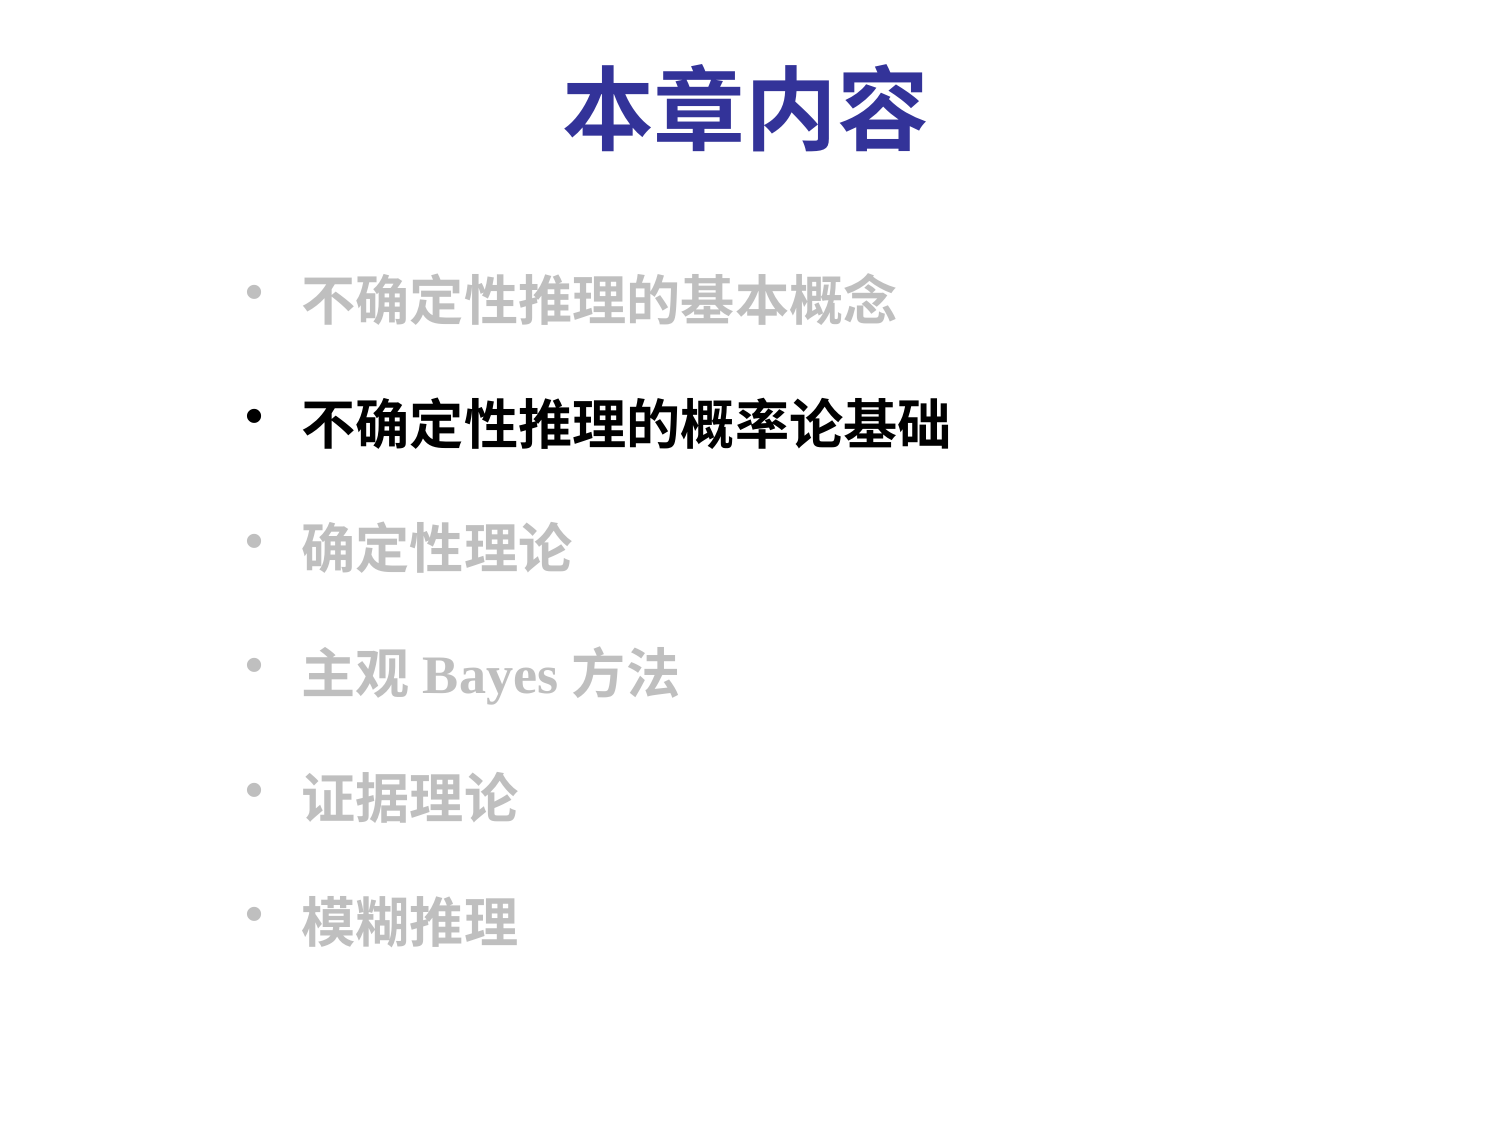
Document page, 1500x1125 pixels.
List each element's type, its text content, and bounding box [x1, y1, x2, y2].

title 本章内容 [70, 13, 1421, 201]
list 不确定性推理的基本概念 不确定性推理的概率论基础 确定性理论 主观Bayes方法 证据理论 模糊推理 [230, 225, 1306, 962]
